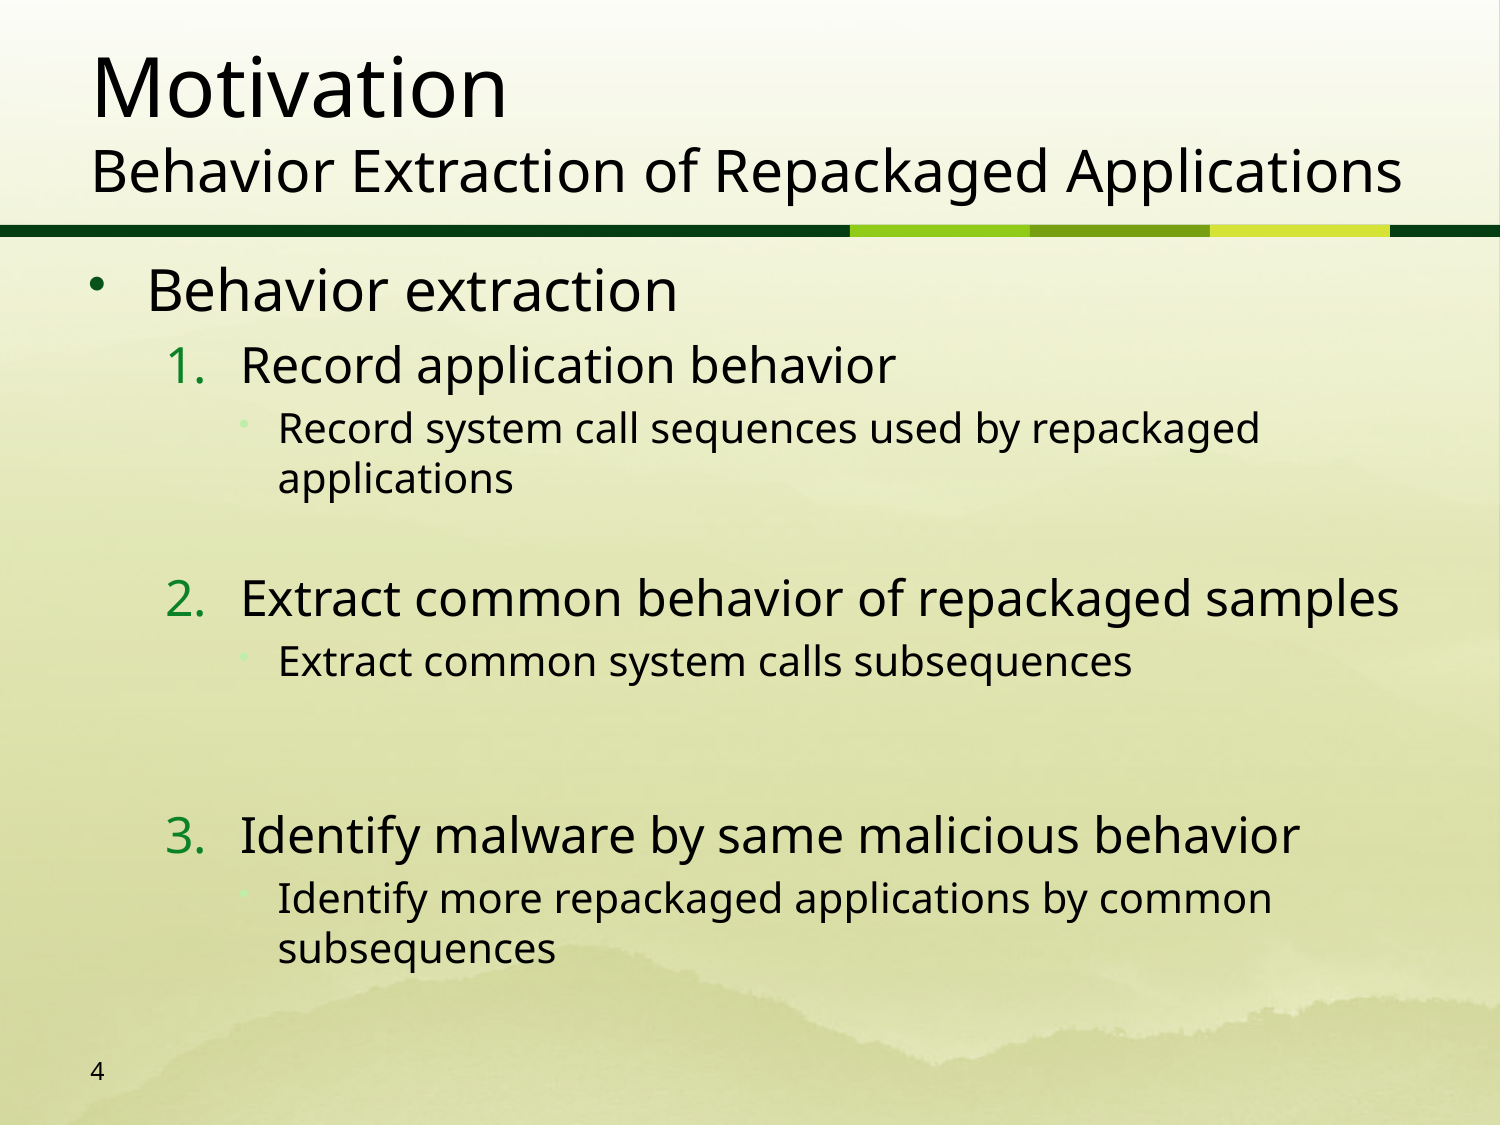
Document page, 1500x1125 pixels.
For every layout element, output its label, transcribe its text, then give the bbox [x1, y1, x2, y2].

slide_number 4 [75, 1059, 426, 1103]
list Behavior extraction Record application behavior Record system call sequences used by repackaged applications Extract common behavior of repackaged samples Extract common system calls subsequences Identify malware by same malicious behavior Identify more repackaged applications by common subsequences [75, 246, 1425, 1059]
title Motivation Behavior Extraction of Repackaged Applications [75, 24, 1425, 213]
